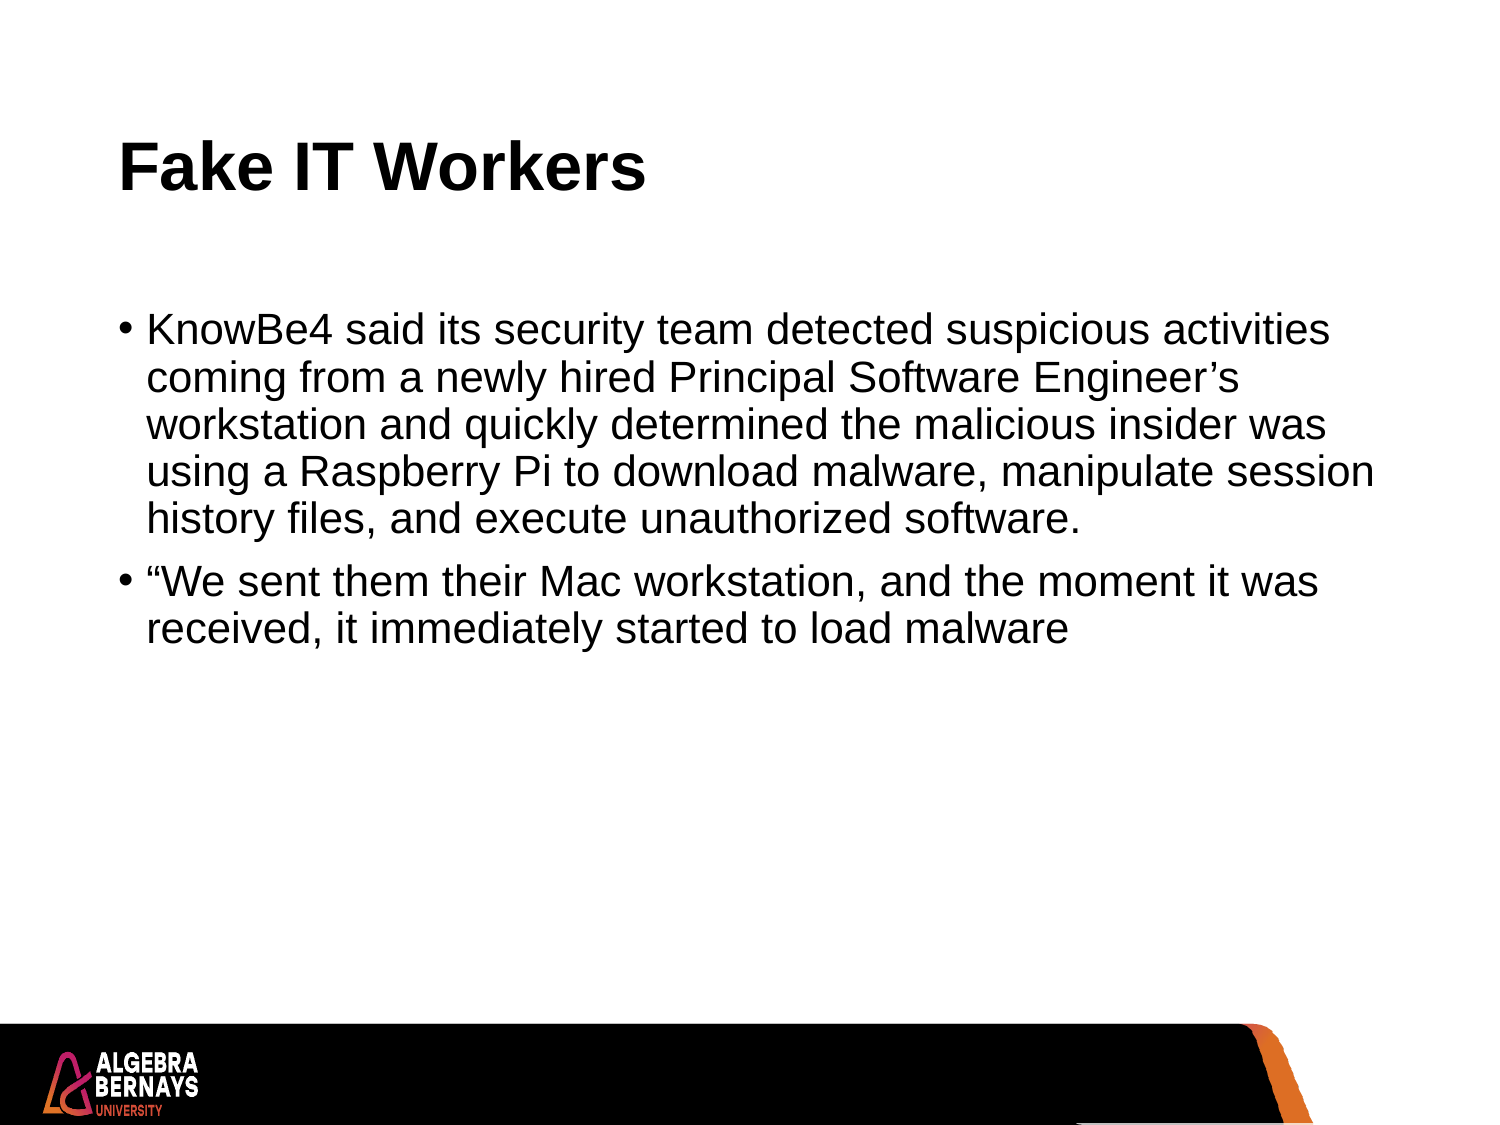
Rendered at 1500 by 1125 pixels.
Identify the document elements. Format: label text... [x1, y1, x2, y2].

list KnowBe4 said its security team detected suspicious activities coming from a newly hired Principal Software Engineer’s workstation and quickly determined the malicious insider was using a Raspberry Pi to download malware, manipulate session history files, and execute unauthorized software. “We sent them their Mac workstation, and the moment it was received, it immediately started to load malware [103, 299, 1397, 1014]
picture [0, 1023, 1468, 1125]
title Fake IT Workers [103, 59, 1397, 278]
